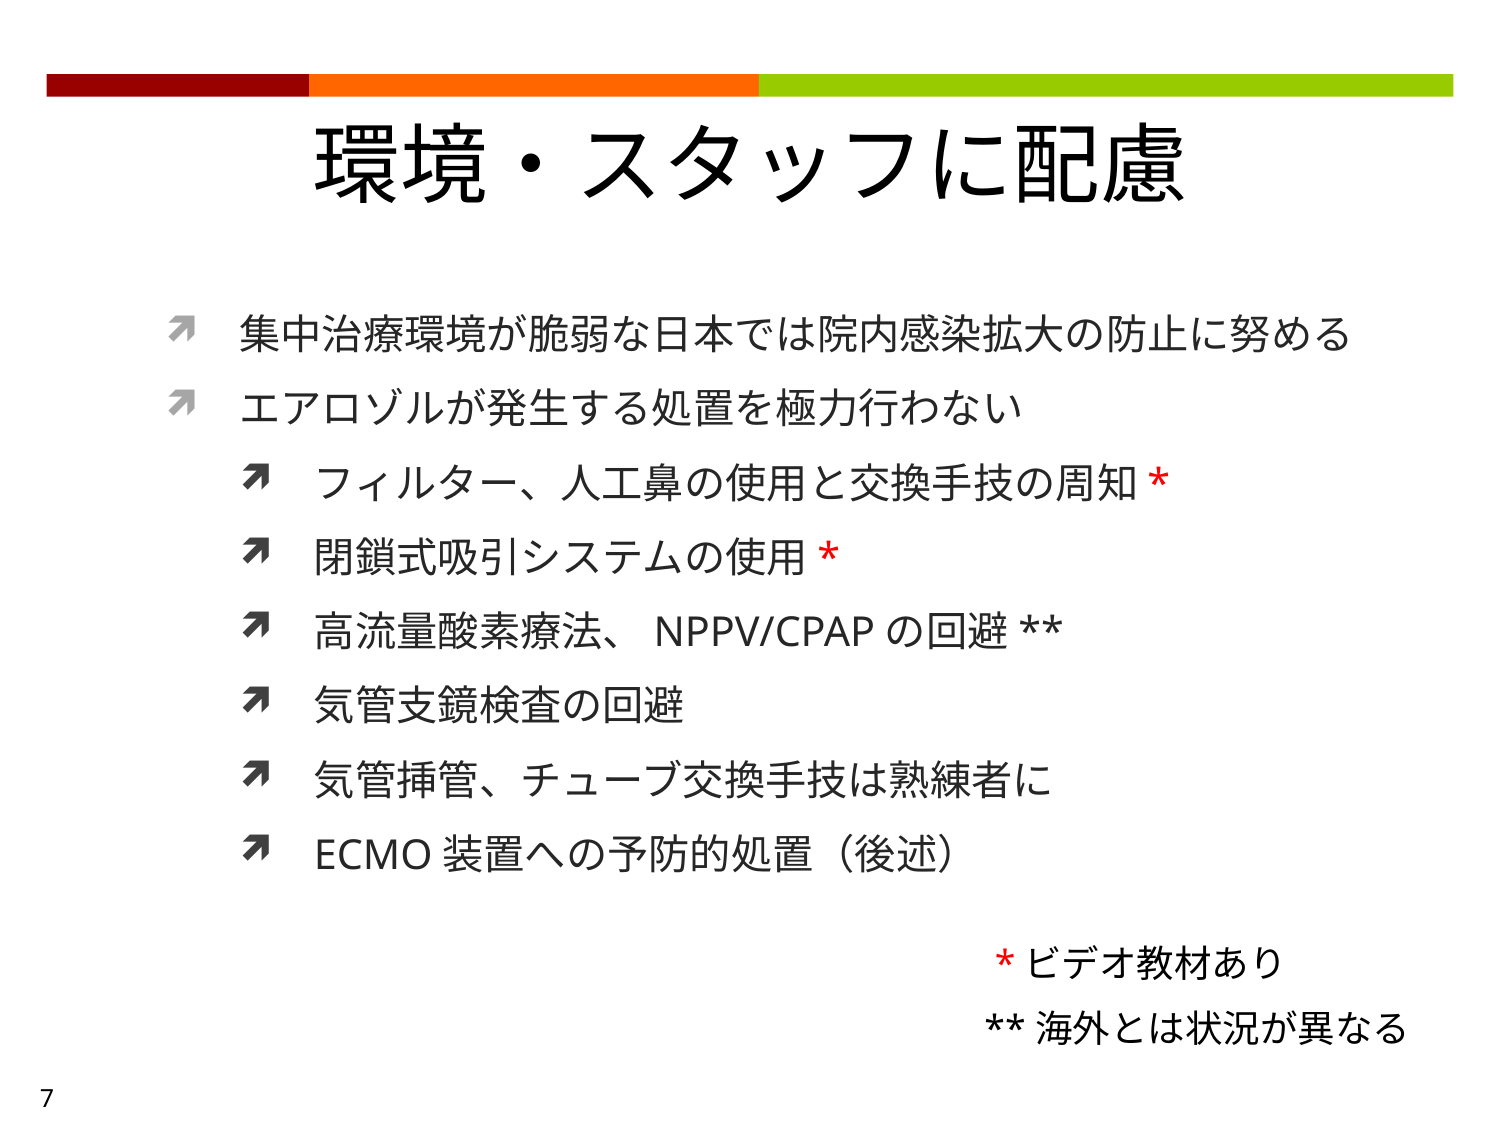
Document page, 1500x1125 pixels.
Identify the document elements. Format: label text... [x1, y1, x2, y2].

text_box **海外とは状況が異なる [969, 997, 1425, 1058]
title 環境・スタッフに配慮 [46, 63, 1454, 222]
text_box *ビデオ教材あり [979, 933, 1302, 993]
text_box 7 [0, 1074, 94, 1125]
list 集中治療環境が脆弱な日本では院内感染拡大の防止に努める エアロゾルが発生する処置を極力行わない フィルター、人工鼻の使用と交換手技の周知* 閉鎖式吸引システムの使用* 高流量酸素療法、NPPV/CPAPの回避** 気管支鏡検査の回避 気管挿管、チューブ交換手技は熟練者に ECMO装置への予防的処置（後述） [150, 276, 1394, 889]
